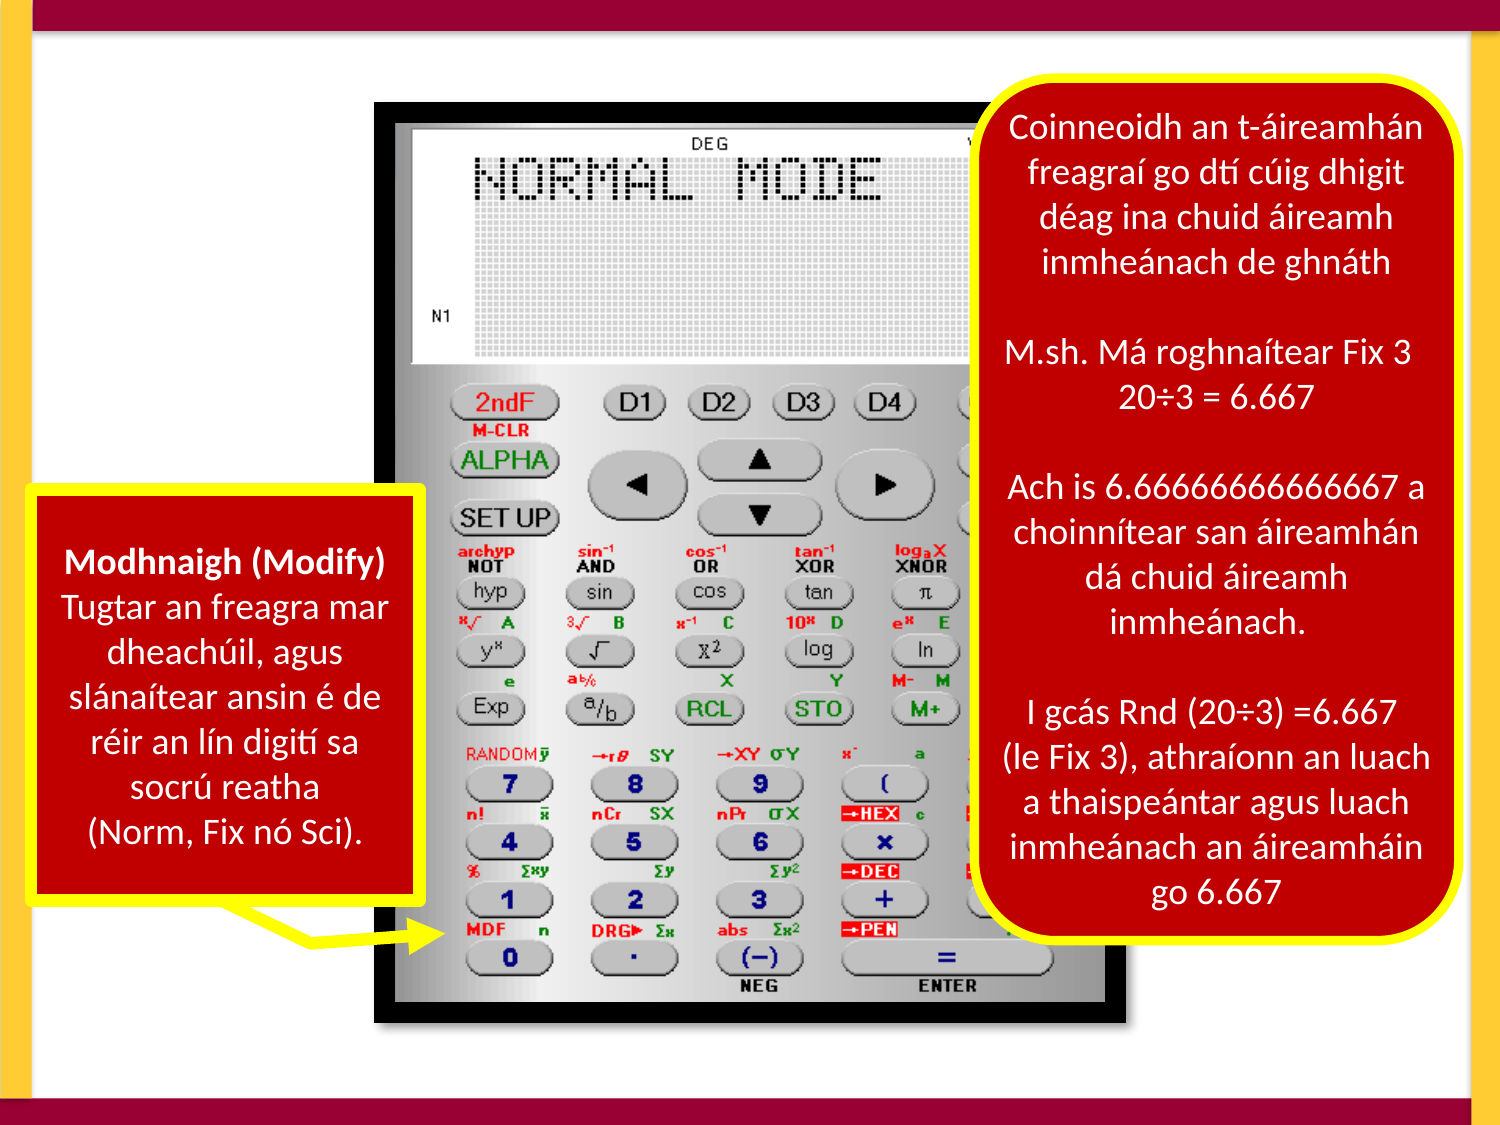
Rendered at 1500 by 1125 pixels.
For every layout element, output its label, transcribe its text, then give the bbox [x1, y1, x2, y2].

text_box Coinneoidh an t-áireamhán freagraí go dtí cúig dhigit déag ina chuid áireamh inmheánach de ghnáth M.sh. Má roghnaítear Fix 3 20÷3 = 6.667 Ach is 6.66666666666667 a choinnítear san áireamhán dá chuid áireamh inmheánach. I gcás Rnd (20÷3) =6.667 (le Fix 3), athraíonn an luach a thaispeántar agus luach inmheánach an áireamháin go 6.667 [972, 76, 1461, 943]
picture [395, 123, 1105, 1002]
text_box Modhnaigh (Modify) Tugtar an freagra mar dheachúil, agus slánaítear ansin é de réir an lín digití sa socrú reatha (Norm, Fix nó Sci). [29, 487, 446, 946]
